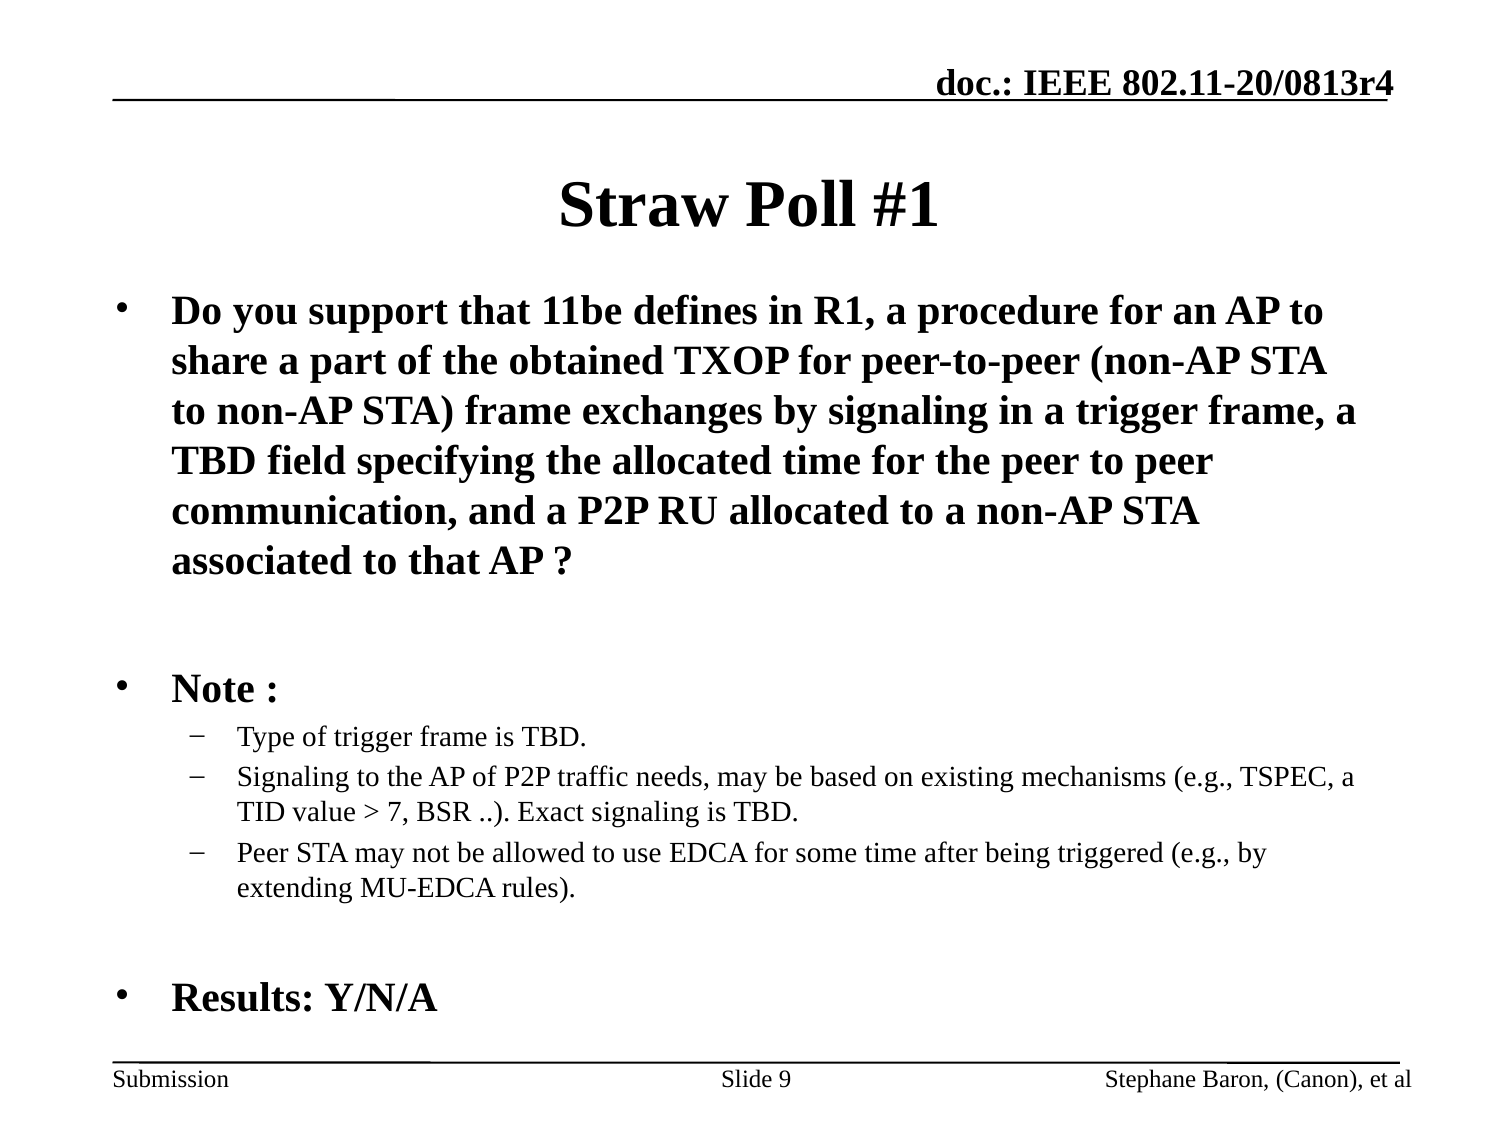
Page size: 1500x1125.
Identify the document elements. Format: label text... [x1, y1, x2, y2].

footer Stephane Baron, (Canon), et al [977, 1061, 1413, 1101]
slide_number Slide 9 [712, 1061, 800, 1123]
text_box Do you support that 11be defines in R1, a procedure for an AP to share a part of the obtained TXOP for peer-to-peer (non-AP STA to non-AP STA) frame exchanges by signaling in a trigger frame, a TBD field specifying the allocated time for the peer to peer communication, and a P2P RU allocated to a non-AP STA associated to that AP ? Note : Type of trigger frame is TBD. Signaling to the AP of P2P traffic needs, may be based on existing mechanisms (e.g., TSPEC, a TID value > 7, BSR ..). Exact signaling is TBD. Peer STA may not be allowed to use EDCA for some time after being triggered (e.g., by extending MU-EDCA rules). Results: Y/N/A [99, 274, 1375, 1025]
text_box Straw Poll #1 [112, 112, 1388, 288]
